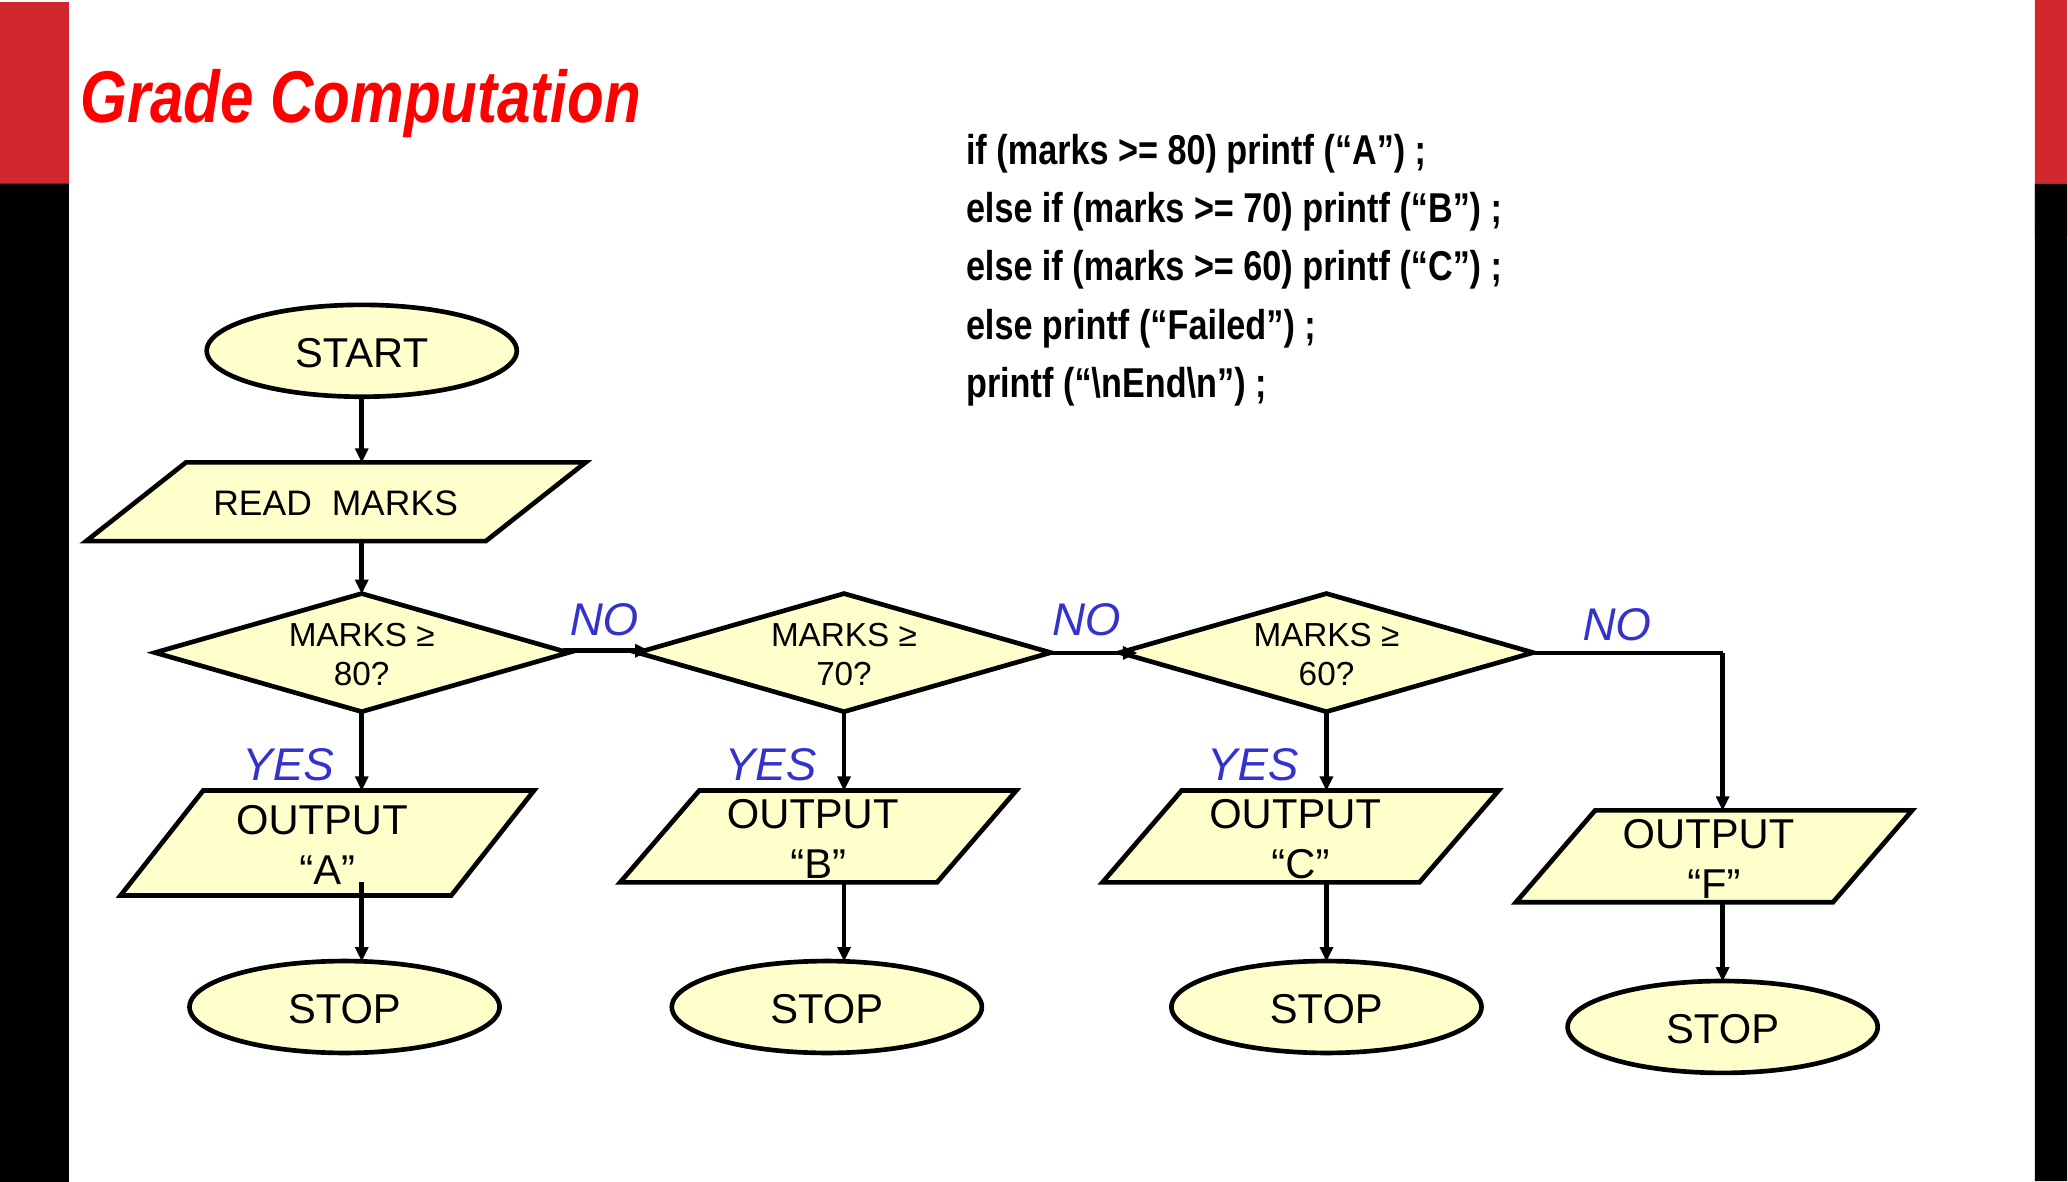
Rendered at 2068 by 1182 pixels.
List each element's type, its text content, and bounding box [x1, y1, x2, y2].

text_box STOP [671, 961, 982, 1053]
text_box START [206, 304, 517, 397]
title Grade Computation [63, 40, 2011, 146]
text_box MARKS ≥ 80? [155, 594, 561, 712]
text_box NO [1033, 580, 1275, 654]
text_box STOP [189, 961, 500, 1053]
text_box OUTPUT “B” [620, 790, 1017, 883]
text_box MARKS ≥ 60? [1138, 593, 1510, 712]
text_box OUTPUT “C” [1102, 790, 1499, 883]
text_box OUTPUT “A” [120, 790, 535, 896]
text_box YES [706, 724, 948, 799]
text_box STOP [1171, 961, 1482, 1053]
text_box NO [551, 580, 793, 654]
text_box MARKS ≥ 70? [649, 593, 1046, 712]
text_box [1515, 587, 1913, 1074]
text_box if (marks >= 80) printf (“A”) ; else if (marks >= 70) printf (“B”) ; else if (marks >= 60) printf (“C”) ; else printf (“Failed”) ; printf (“\nEnd\n”) ; [947, 113, 2006, 526]
text_box YES [223, 724, 466, 799]
text_box YES [1188, 724, 1430, 799]
text_box READ MARKS [86, 462, 586, 542]
